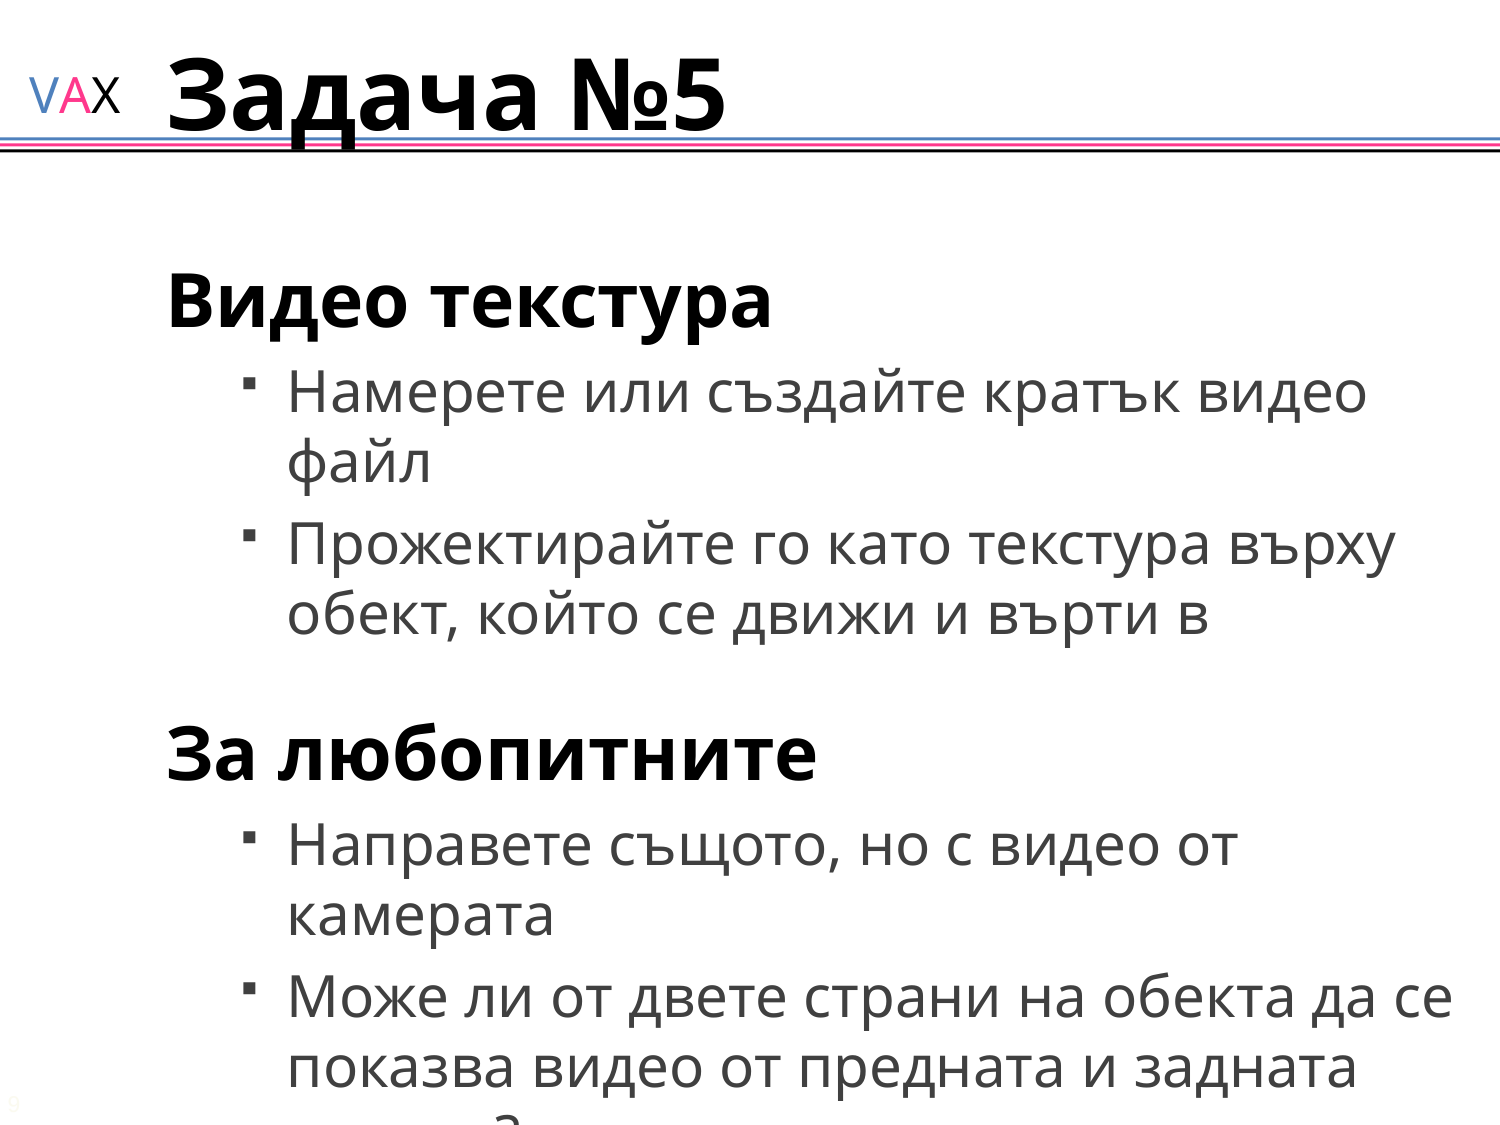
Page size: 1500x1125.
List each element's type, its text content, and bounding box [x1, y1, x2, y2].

title Задача №5 [0, 37, 1500, 144]
